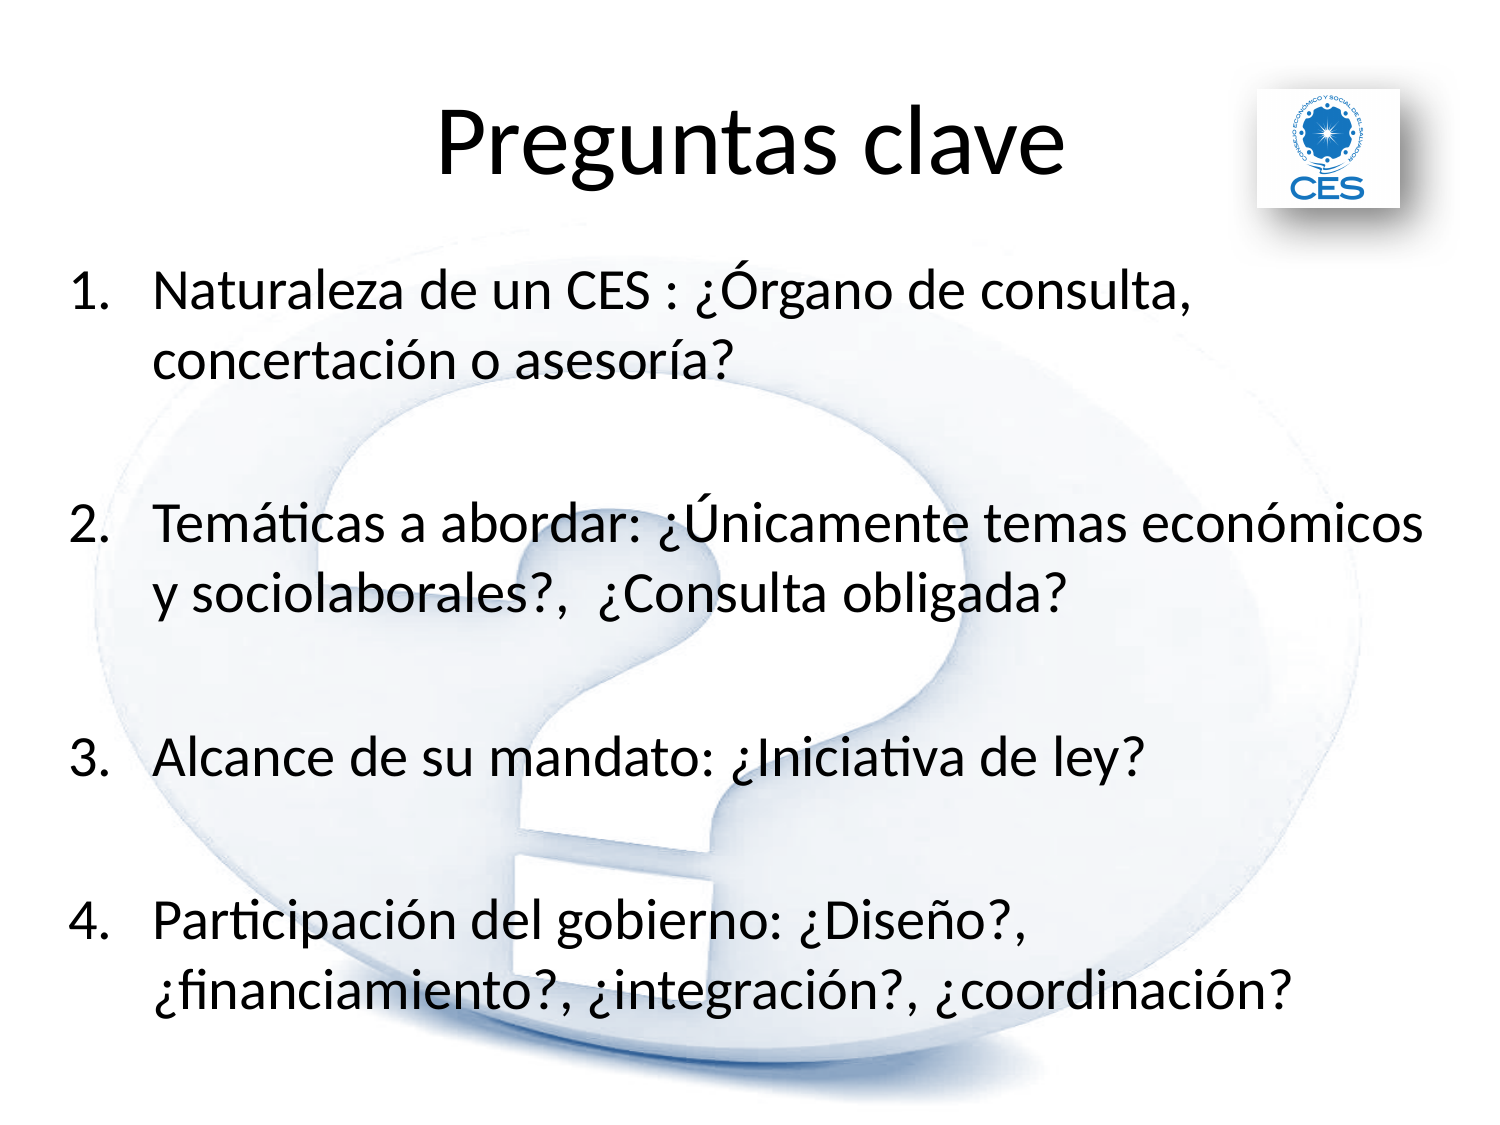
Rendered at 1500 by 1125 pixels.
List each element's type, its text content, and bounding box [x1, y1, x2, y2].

picture [29, 89, 1459, 1125]
title Preguntas clave [76, 61, 1427, 206]
